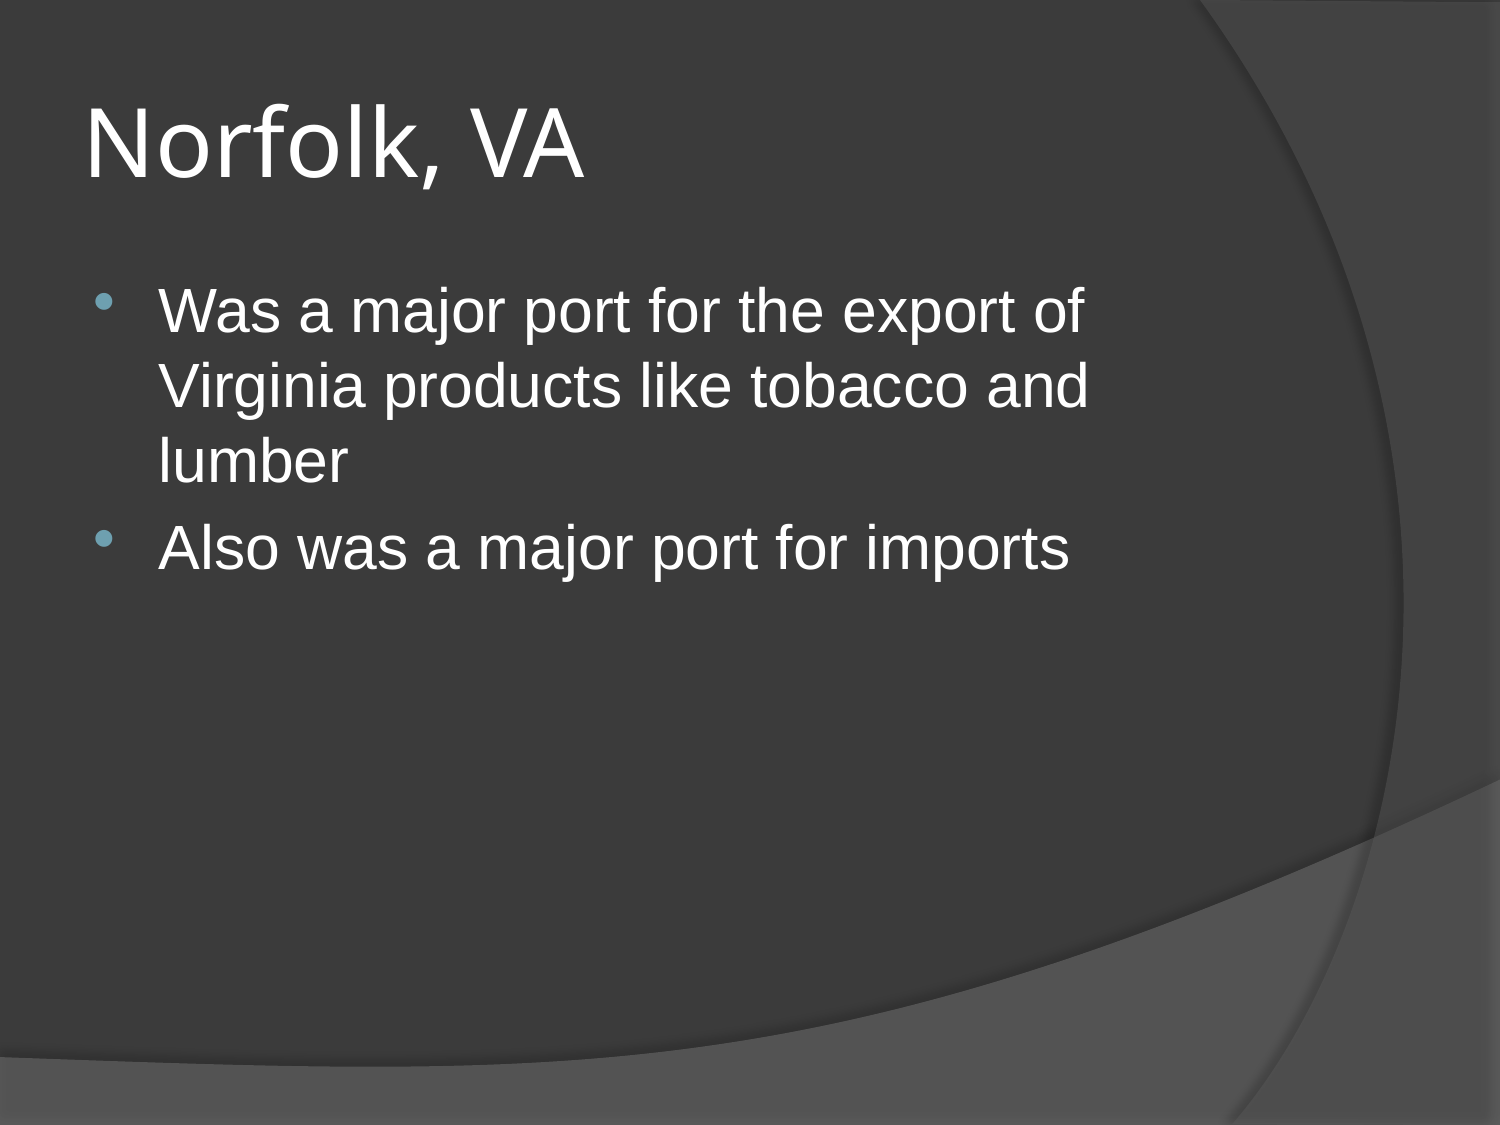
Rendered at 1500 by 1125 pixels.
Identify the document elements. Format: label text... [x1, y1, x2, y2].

list Was a major port for the export of Virginia products like tobacco and lumber Also was a major port for imports [75, 262, 1300, 1005]
title Norfolk, VA [75, 45, 1300, 233]
